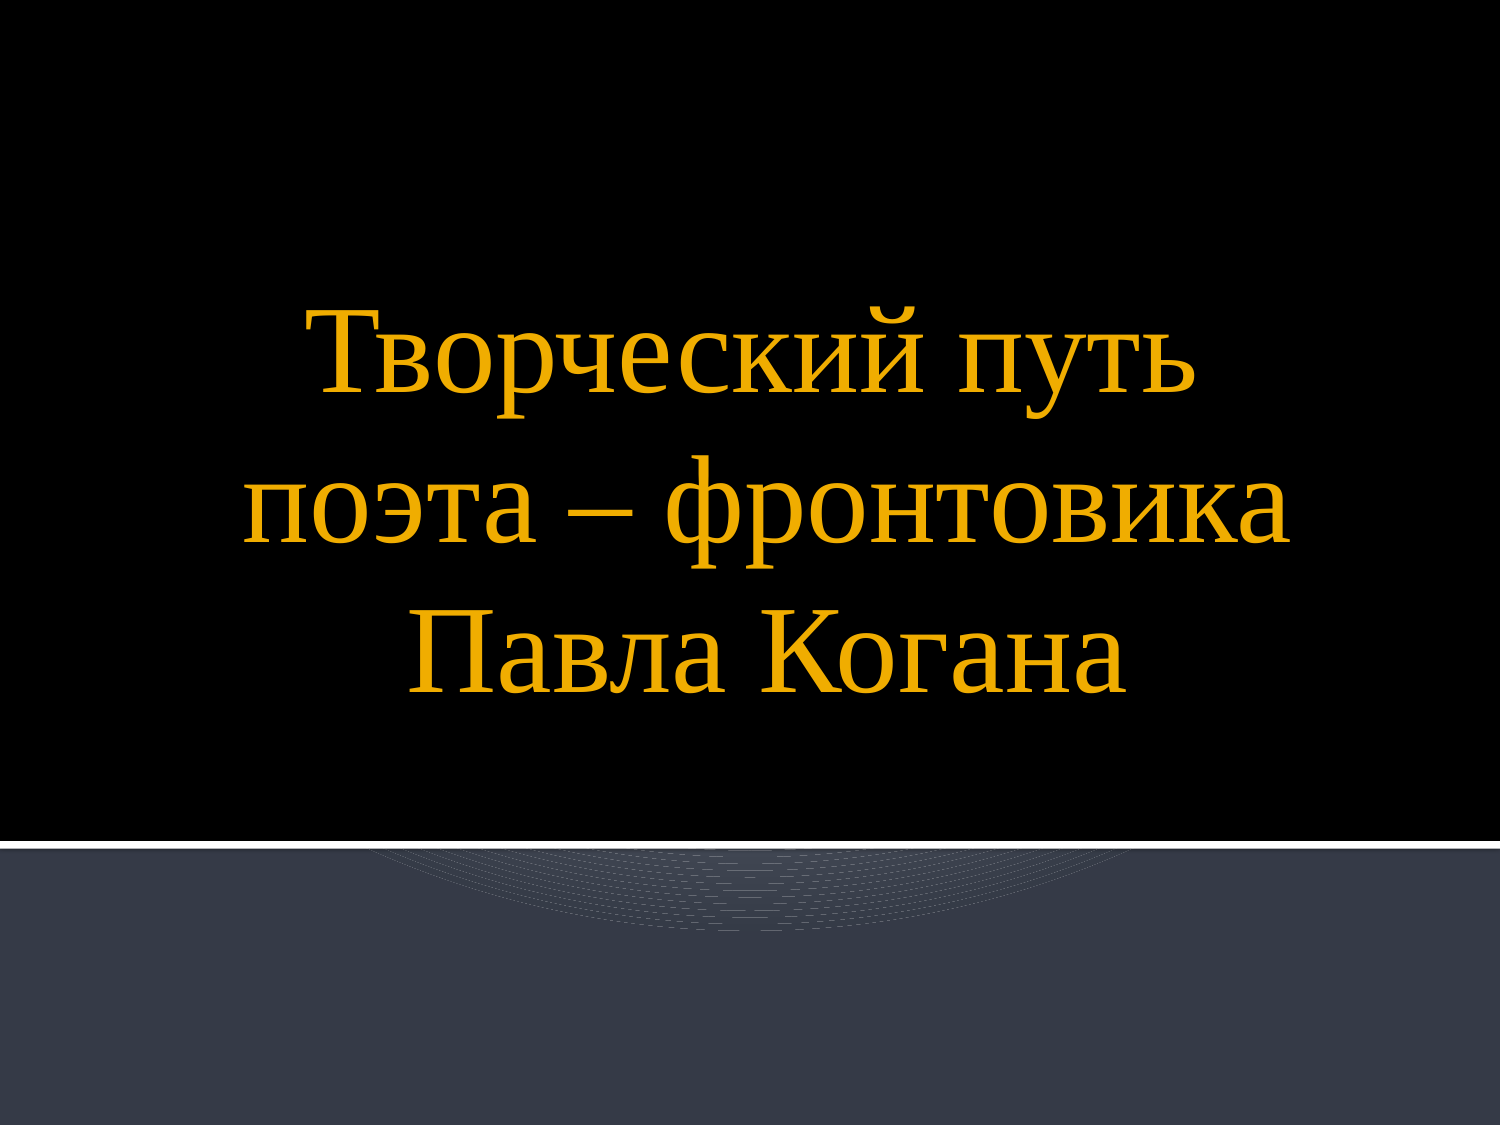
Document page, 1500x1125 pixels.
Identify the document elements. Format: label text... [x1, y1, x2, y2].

title Творческий путь поэта – фронтовика Павла Когана [88, 267, 1439, 760]
